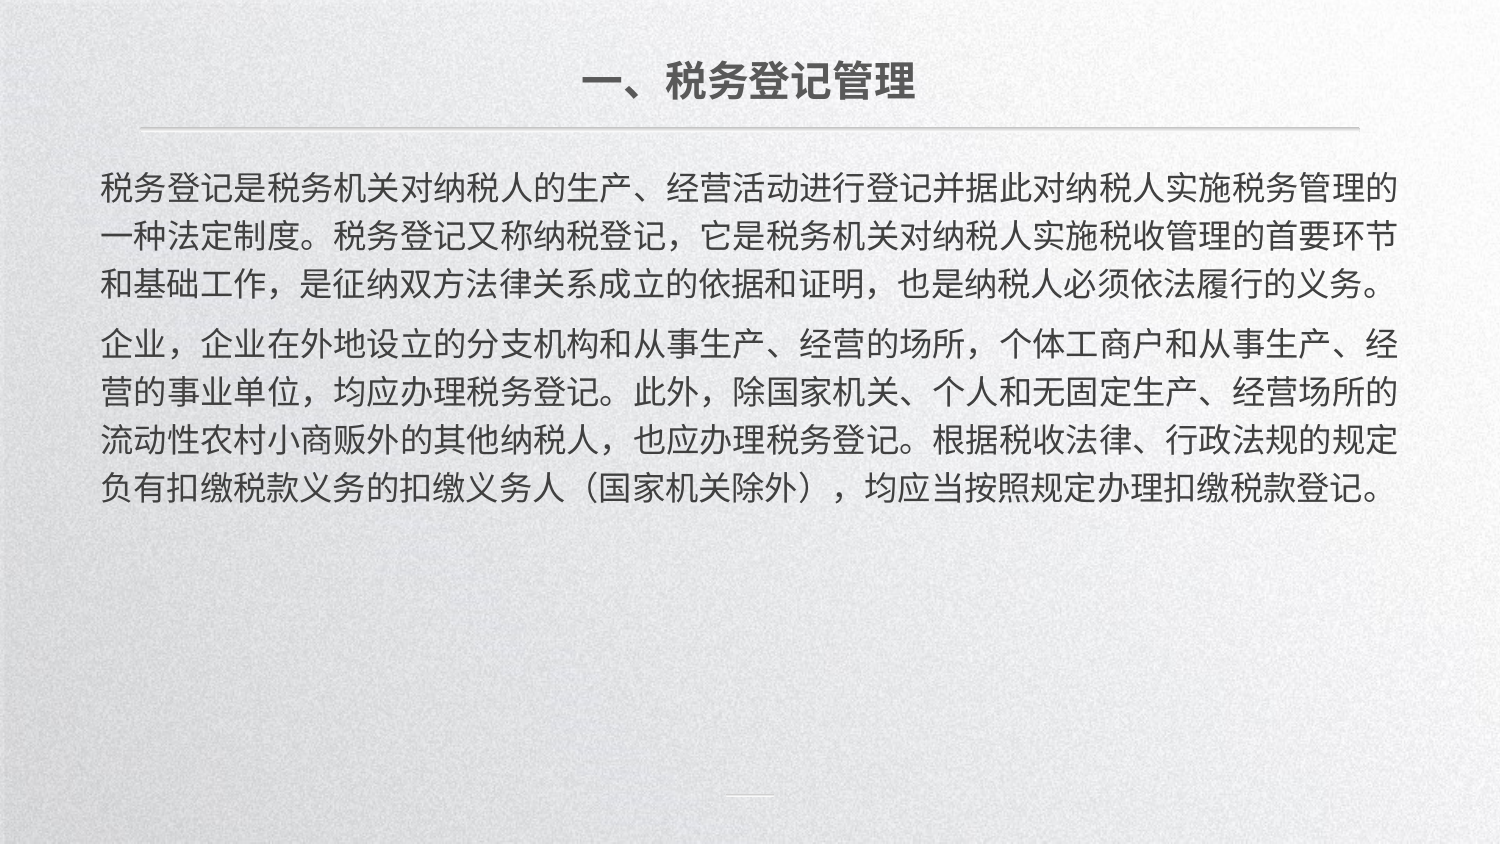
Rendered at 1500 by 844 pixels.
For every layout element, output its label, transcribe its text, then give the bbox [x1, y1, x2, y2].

text_box 税务登记是税务机关对纳税人的生产、经营活动进行登记并据此对纳税人实施税务管理的一种法定制度。税务登记又称纳税登记，它是税务机关对纳税人实施税收管理的首要环节和基础工作，是征纳双方法律关系成立的依据和证明，也是纳税人必须依法履行的义务。 企业，企业在外地设立的分支机构和从事生产、经营的场所，个体工商户和从事生产、经营的事业单位，均应办理税务登记。此外，除国家机关、个人和无固定生产、经营场所的流动性农村小商贩外的其他纳税人，也应办理税务登记。根据税收法律、行政法规的规定负有扣缴税款义务的扣缴义务人（国家机关除外），均应当按照规定办理扣缴税款登记。 [100, 159, 1400, 568]
text_box 一、税务登记管理 [459, 49, 1038, 111]
picture [0, 0, 1500, 844]
